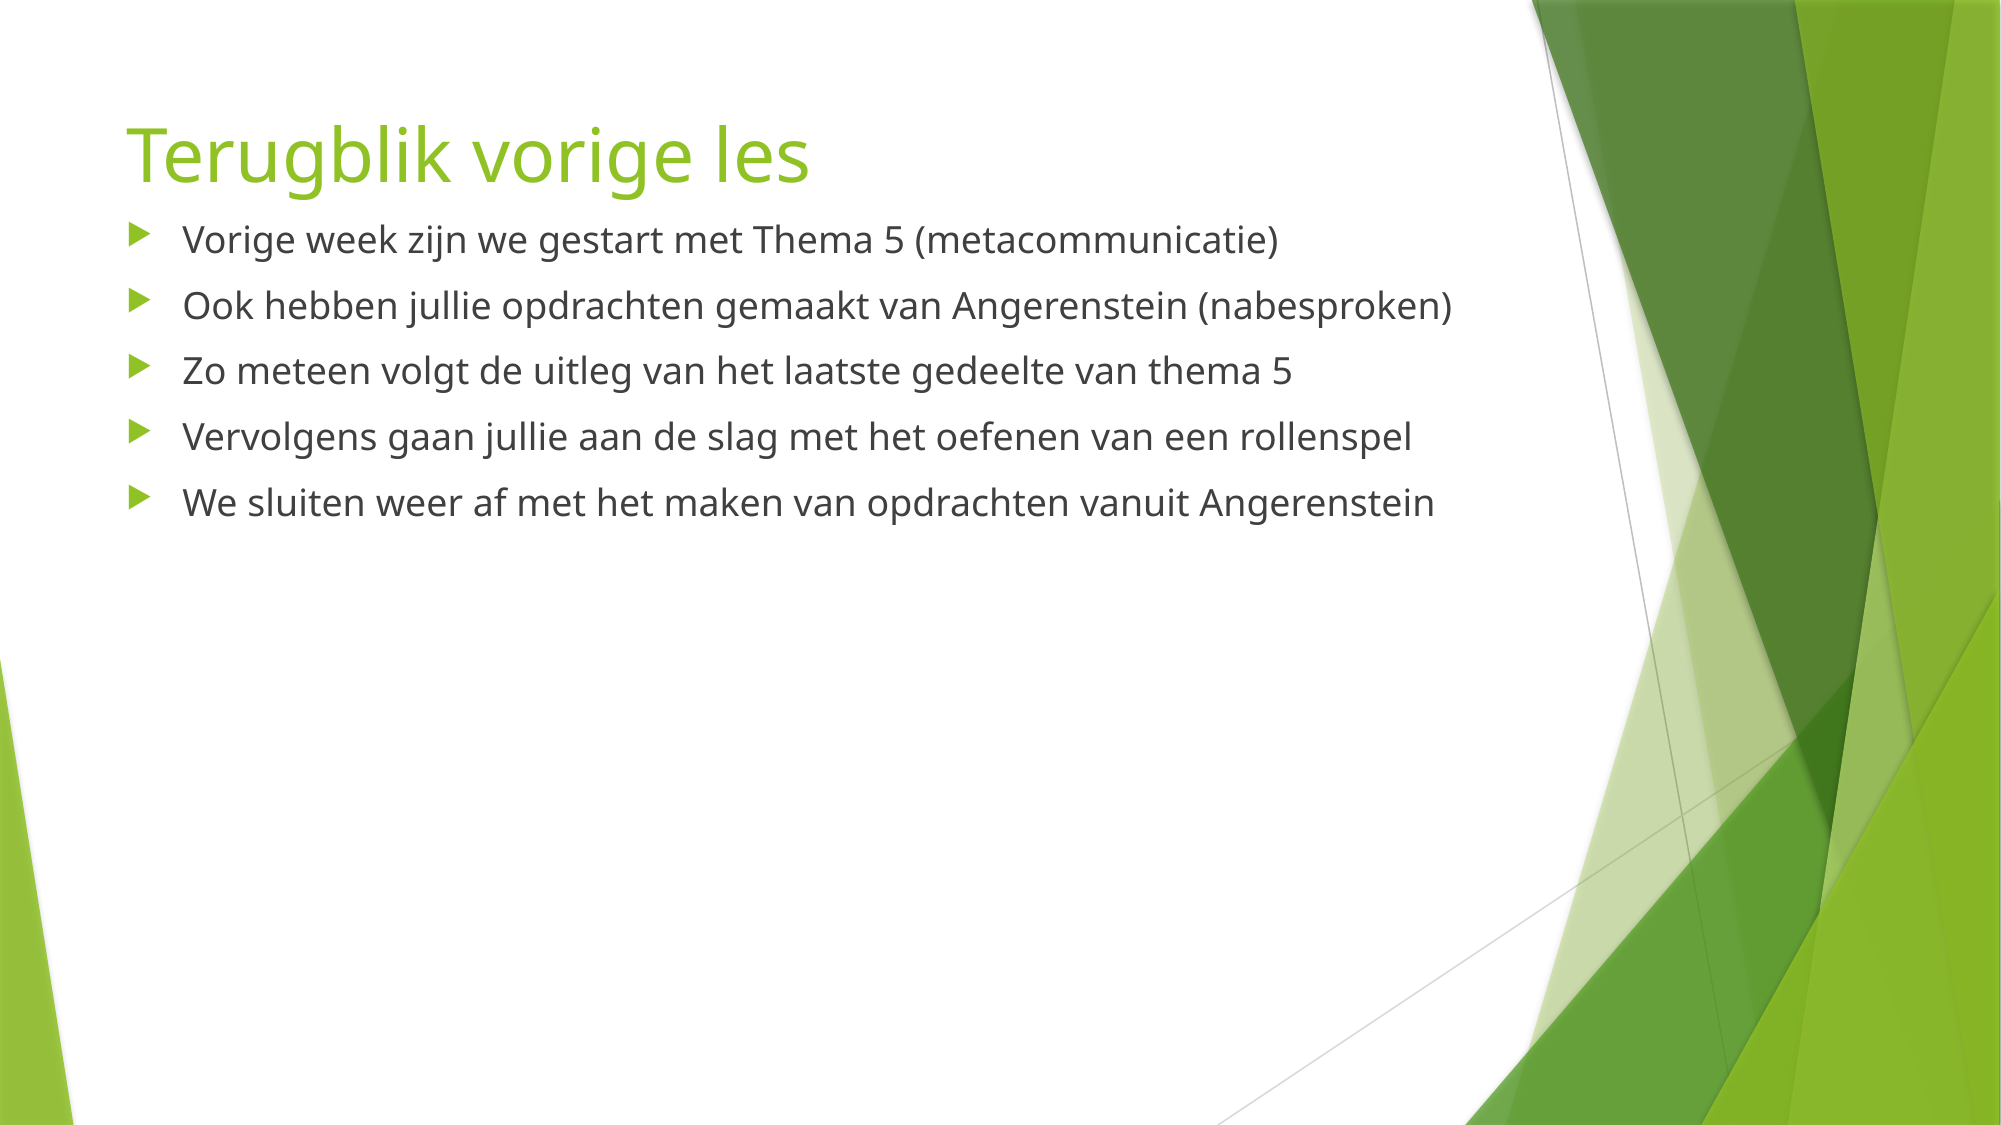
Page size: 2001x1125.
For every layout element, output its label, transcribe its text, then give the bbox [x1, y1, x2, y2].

title Terugblik vorige les [111, 99, 1522, 208]
list Vorige week zijn we gestart met Thema 5 (metacommunicatie) Ook hebben jullie opdrachten gemaakt van Angerenstein (nabesproken) Zo meteen volgt de uitleg van het laatste gedeelte van thema 5 Vervolgens gaan jullie aan de slag met het oefenen van een rollenspel We sluiten weer af met het maken van opdrachten vanuit Angerenstein [111, 208, 1706, 845]
